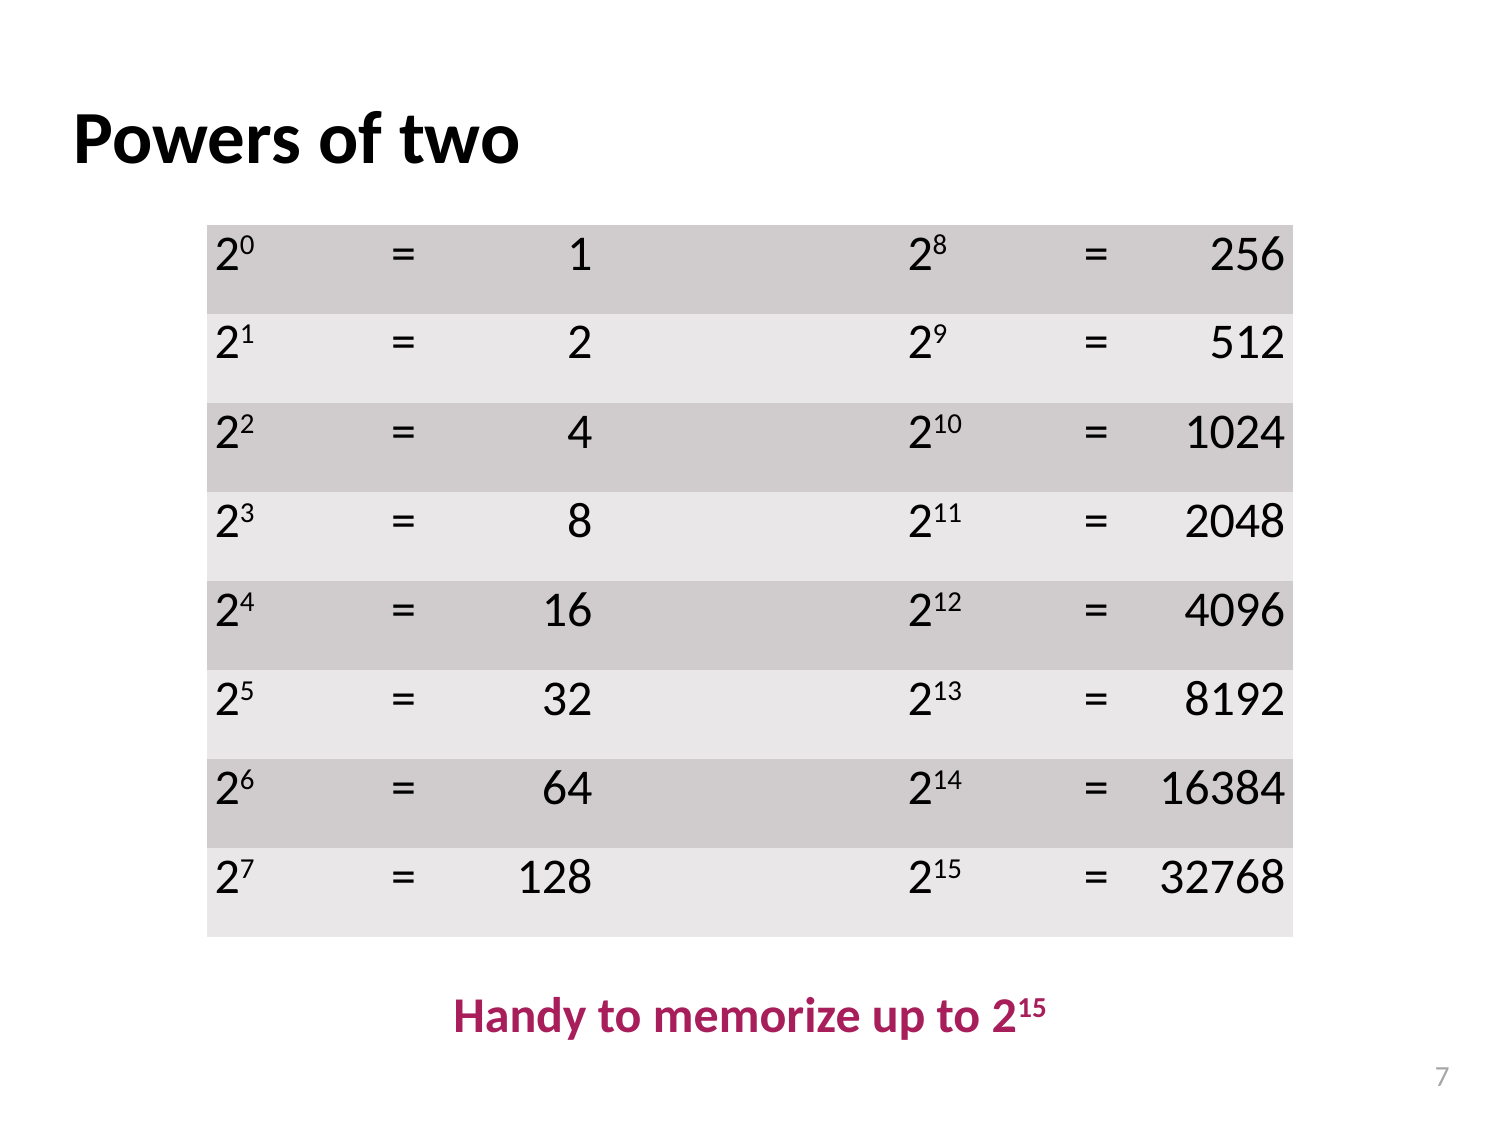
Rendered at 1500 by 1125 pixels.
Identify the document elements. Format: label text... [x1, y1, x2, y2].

table_cell 64 [441, 759, 600, 848]
table_cell 1024 [1134, 403, 1293, 492]
table_cell [600, 759, 900, 848]
table_header 20 [207, 225, 366, 314]
table_cell = [1059, 492, 1134, 581]
text_box Handy to memorize up to 215 [387, 974, 1113, 1050]
table_cell 16384 [1134, 759, 1293, 848]
table_cell 128 [441, 848, 600, 937]
table_cell 32768 [1134, 848, 1293, 937]
table_header [600, 225, 900, 314]
table_cell 24 [207, 581, 366, 670]
table_cell 214 [900, 759, 1059, 848]
table_cell 4 [441, 403, 600, 492]
table_header 28 [900, 225, 1059, 314]
table_cell = [1059, 670, 1134, 759]
table_cell = [366, 492, 441, 581]
table_cell 210 [900, 403, 1059, 492]
table_cell 213 [900, 670, 1059, 759]
table_cell = [366, 848, 441, 937]
table_cell = [366, 581, 441, 670]
table_cell 4096 [1134, 581, 1293, 670]
table_cell [600, 314, 900, 403]
table_cell 211 [900, 492, 1059, 581]
table_cell 29 [900, 314, 1059, 403]
table_cell 25 [207, 670, 366, 759]
table_cell 215 [900, 848, 1059, 937]
title Powers of two [58, 71, 1305, 197]
table_cell 512 [1134, 314, 1293, 403]
table_cell 27 [207, 848, 366, 937]
table_header 1 [441, 225, 600, 314]
table_cell = [1059, 581, 1134, 670]
table_header = [1059, 225, 1134, 314]
table_cell = [366, 670, 441, 759]
table_cell = [1059, 848, 1134, 937]
table_cell 23 [207, 492, 366, 581]
table_cell = [1059, 314, 1134, 403]
table_cell = [1059, 759, 1134, 848]
table_cell 2 [441, 314, 600, 403]
table_cell 212 [900, 581, 1059, 670]
table_cell 16 [441, 581, 600, 670]
table_cell 8192 [1134, 670, 1293, 759]
table_cell [600, 581, 900, 670]
table_cell 2048 [1134, 492, 1293, 581]
table_cell 26 [207, 759, 366, 848]
table_cell [600, 492, 900, 581]
table_header = [366, 225, 441, 314]
table_cell [600, 403, 900, 492]
table_cell [600, 848, 900, 937]
table_cell = [1059, 403, 1134, 492]
table_cell = [366, 759, 441, 848]
table_cell 21 [207, 314, 366, 403]
table_cell = [366, 403, 441, 492]
table_cell 22 [207, 403, 366, 492]
table_cell = [366, 314, 441, 403]
table_cell [600, 670, 900, 759]
table_header 256 [1134, 225, 1293, 314]
table_cell 8 [441, 492, 600, 581]
table_cell 32 [441, 670, 600, 759]
